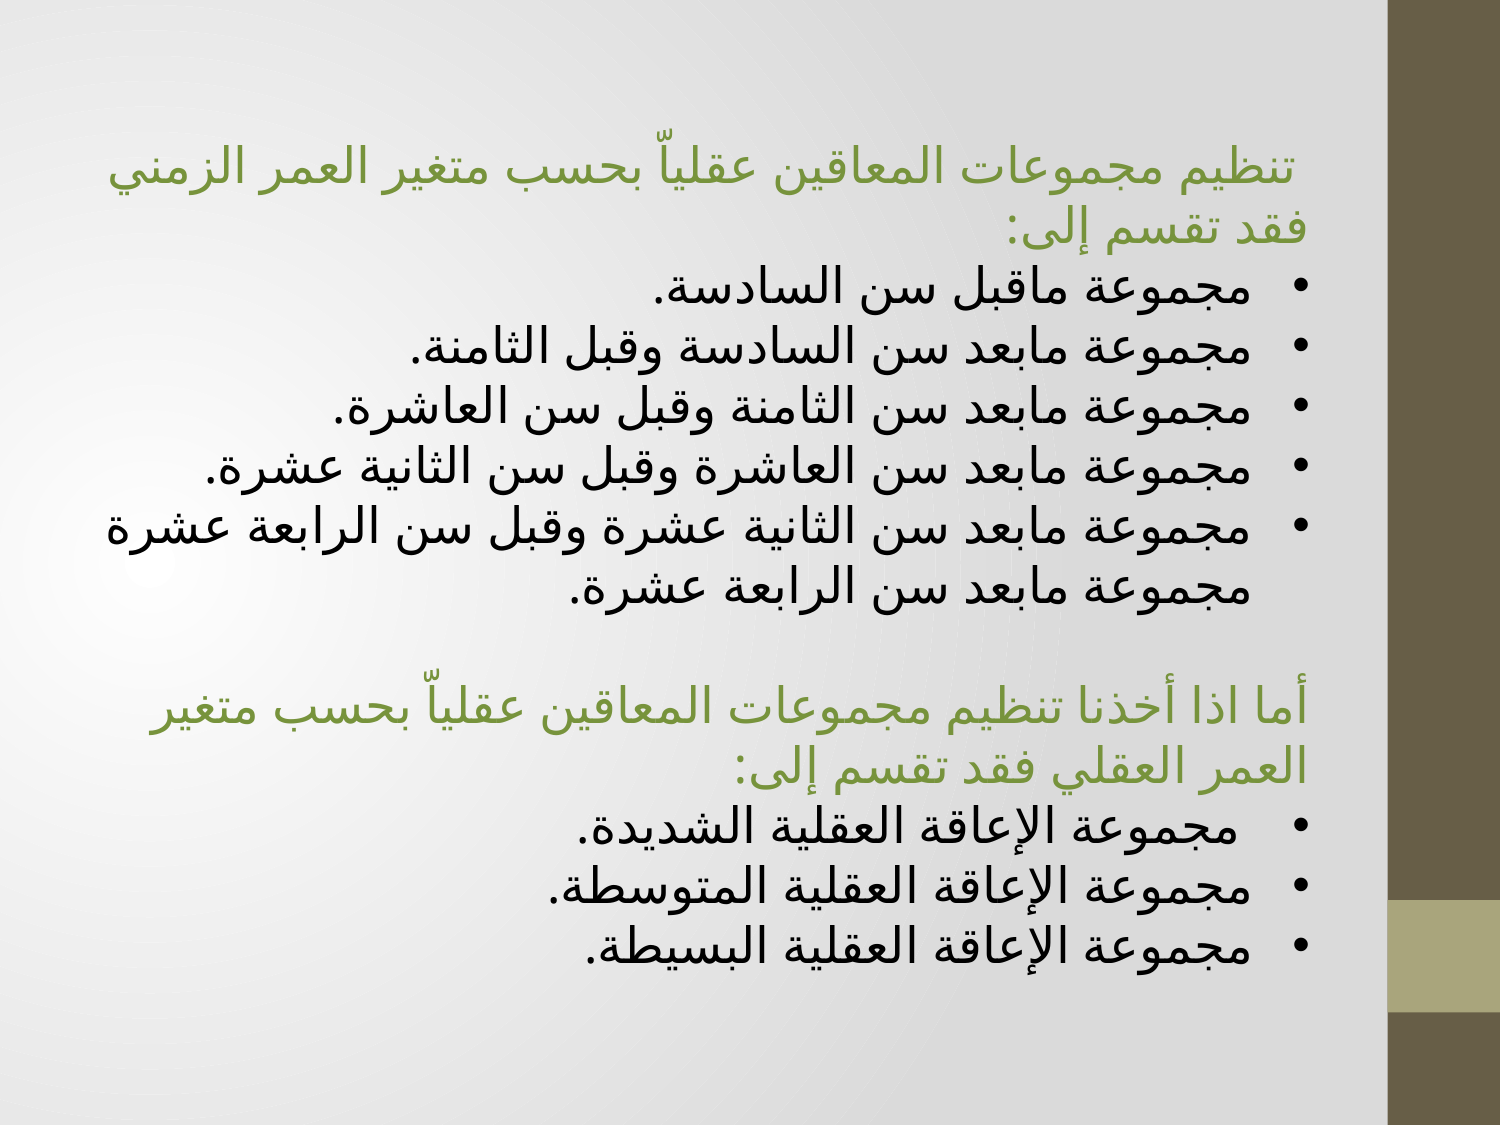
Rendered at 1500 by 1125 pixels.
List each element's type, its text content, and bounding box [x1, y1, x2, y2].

list تنظيم مجموعات المعاقين عقلياّ بحسب متغير العمر الزمني فقد تقسم إلى: مجموعة ماقبل سن السادسة. مجموعة مابعد سن السادسة وقبل الثامنة. مجموعة مابعد سن الثامنة وقبل سن العاشرة. مجموعة مابعد سن العاشرة وقبل سن الثانية عشرة. مجموعة مابعد سن الثانية عشرة وقبل سن الرابعة عشرة مجموعة مابعد سن الرابعة عشرة. أما اذا أخذنا تنظيم مجموعات المعاقين عقلياّ بحسب متغير العمر العقلي فقد تقسم إلى: مجموعة الإعاقة العقلية الشديدة. مجموعة الإعاقة العقلية المتوسطة. مجموعة الإعاقة العقلية البسيطة. [75, 66, 1325, 1050]
